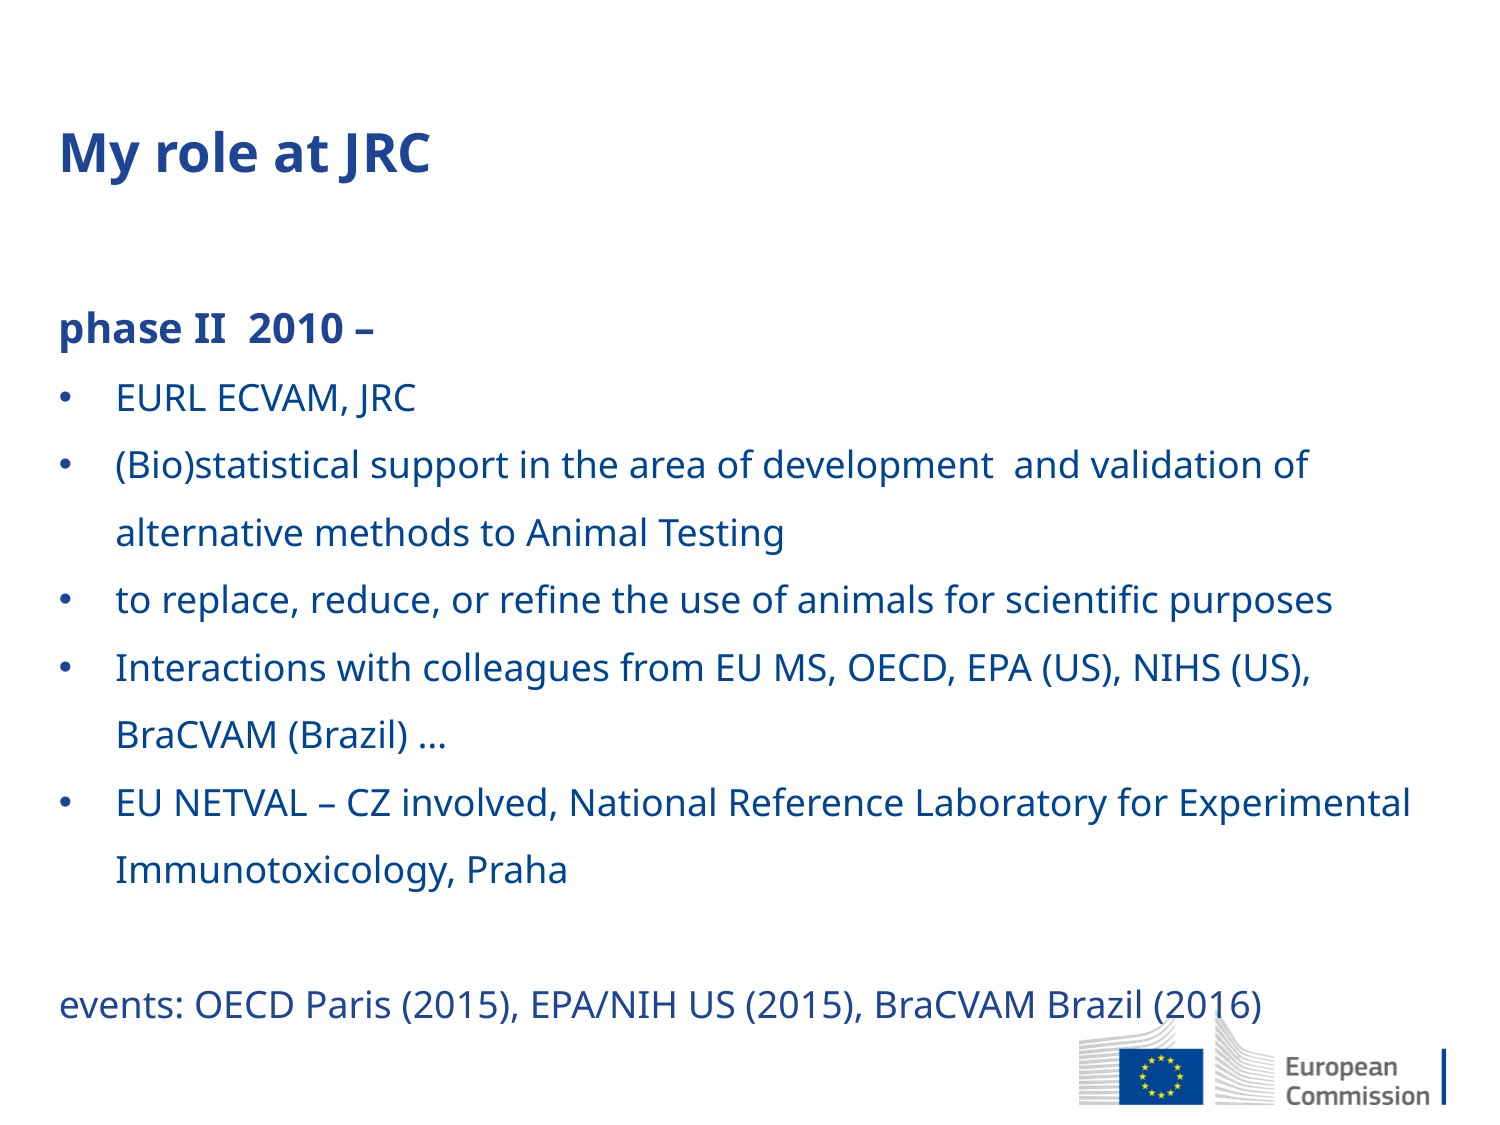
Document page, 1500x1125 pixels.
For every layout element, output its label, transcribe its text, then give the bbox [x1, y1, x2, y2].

list phase II 2010 – EURL ECVAM, JRC (Bio)statistical support in the area of development and validation of alternative methods to Animal Testing to replace, reduce, or refine the use of animals for scientific purposes Interactions with colleagues from EU MS, OECD, EPA (US), NIHS (US), BraCVAM (Brazil) … EU NETVAL – CZ involved, National Reference Laboratory for Experimental Immunotoxicology, Praha events: OECD Paris (2015), EPA/NIH US (2015), BraCVAM Brazil (2016) [0, 170, 1483, 1125]
title My role at JRC [0, 0, 1500, 279]
